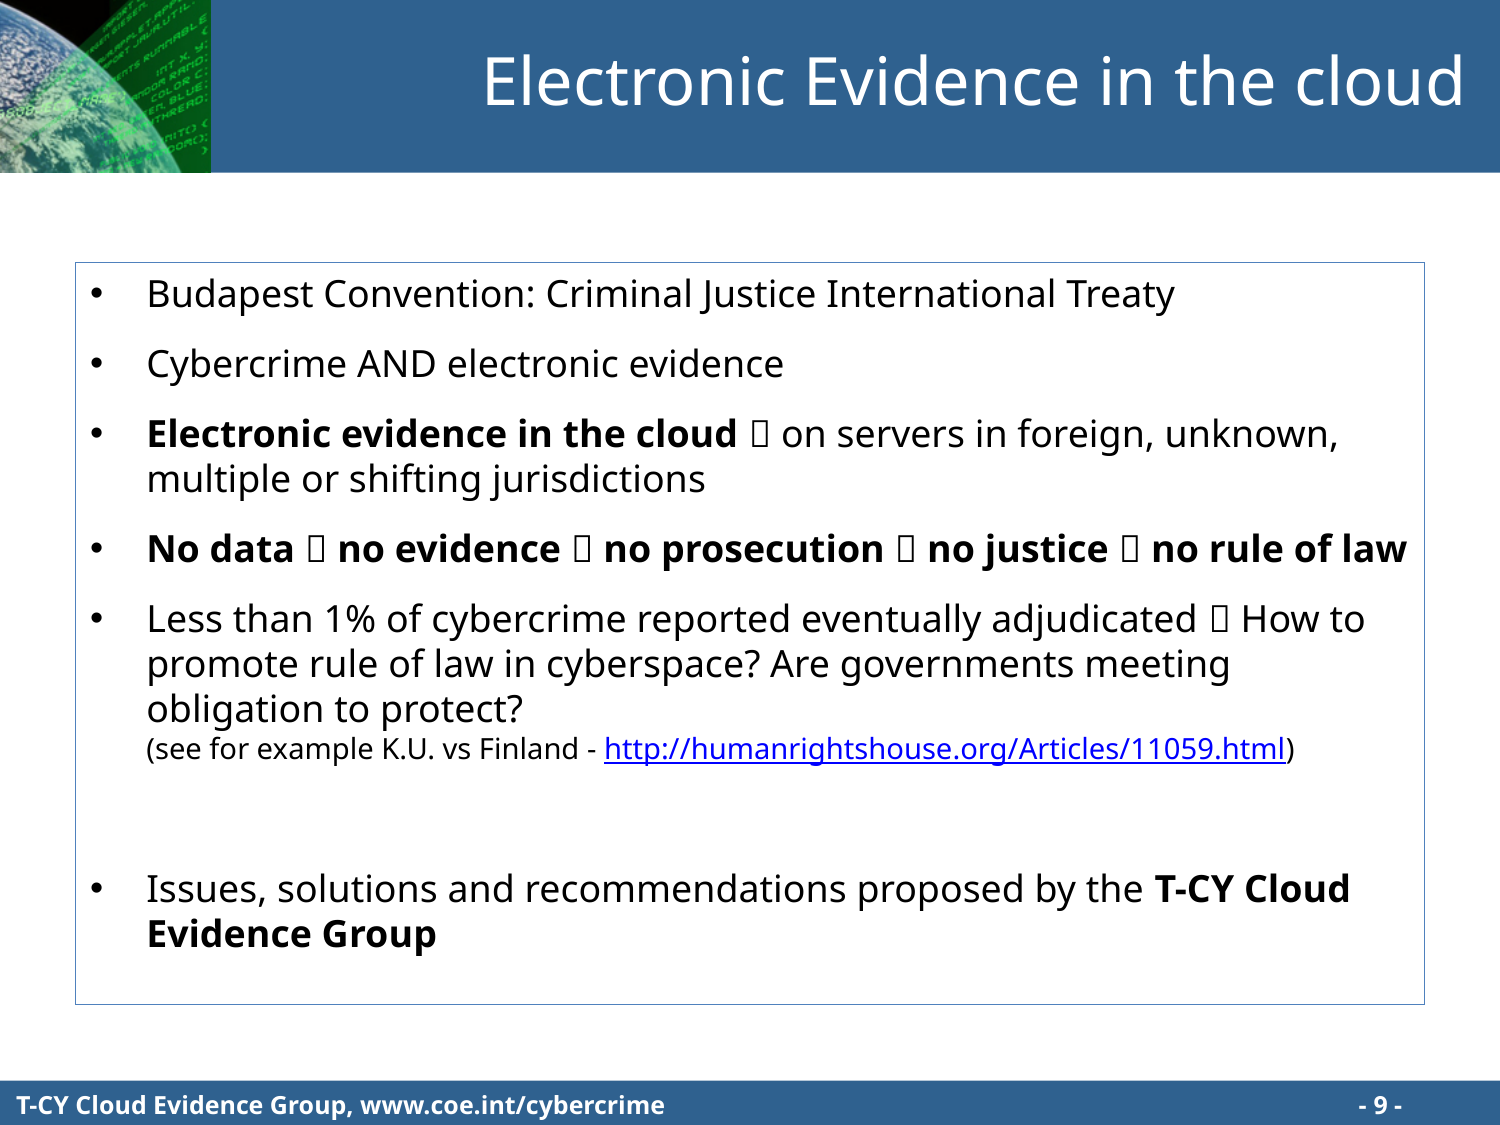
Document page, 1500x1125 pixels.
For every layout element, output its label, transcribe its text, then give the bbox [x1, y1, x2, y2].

text_box [0, 1079, 1500, 1125]
text_box T-CY Cloud Evidence Group, www.coe.int/cybercrime - 9 - [1, 1082, 1500, 1125]
picture [0, 0, 212, 173]
text_box Electronic Evidence in the cloud [230, 31, 1483, 126]
text_box [214, 0, 1500, 175]
list Budapest Convention: Criminal Justice International Treaty Cybercrime AND electronic evidence Electronic evidence in the cloud  on servers in foreign, unknown, multiple or shifting jurisdictions No data  no evidence  no prosecution  no justice  no rule of law Less than 1% of cybercrime reported eventually adjudicated  How to promote rule of law in cyberspace? Are governments meeting obligation to protect? (see for example K.U. vs Finland - http://humanrightshouse.org/Articles/11059.html) Issues, solutions and recommendations proposed by the T-CY Cloud Evidence Group [75, 262, 1425, 1005]
